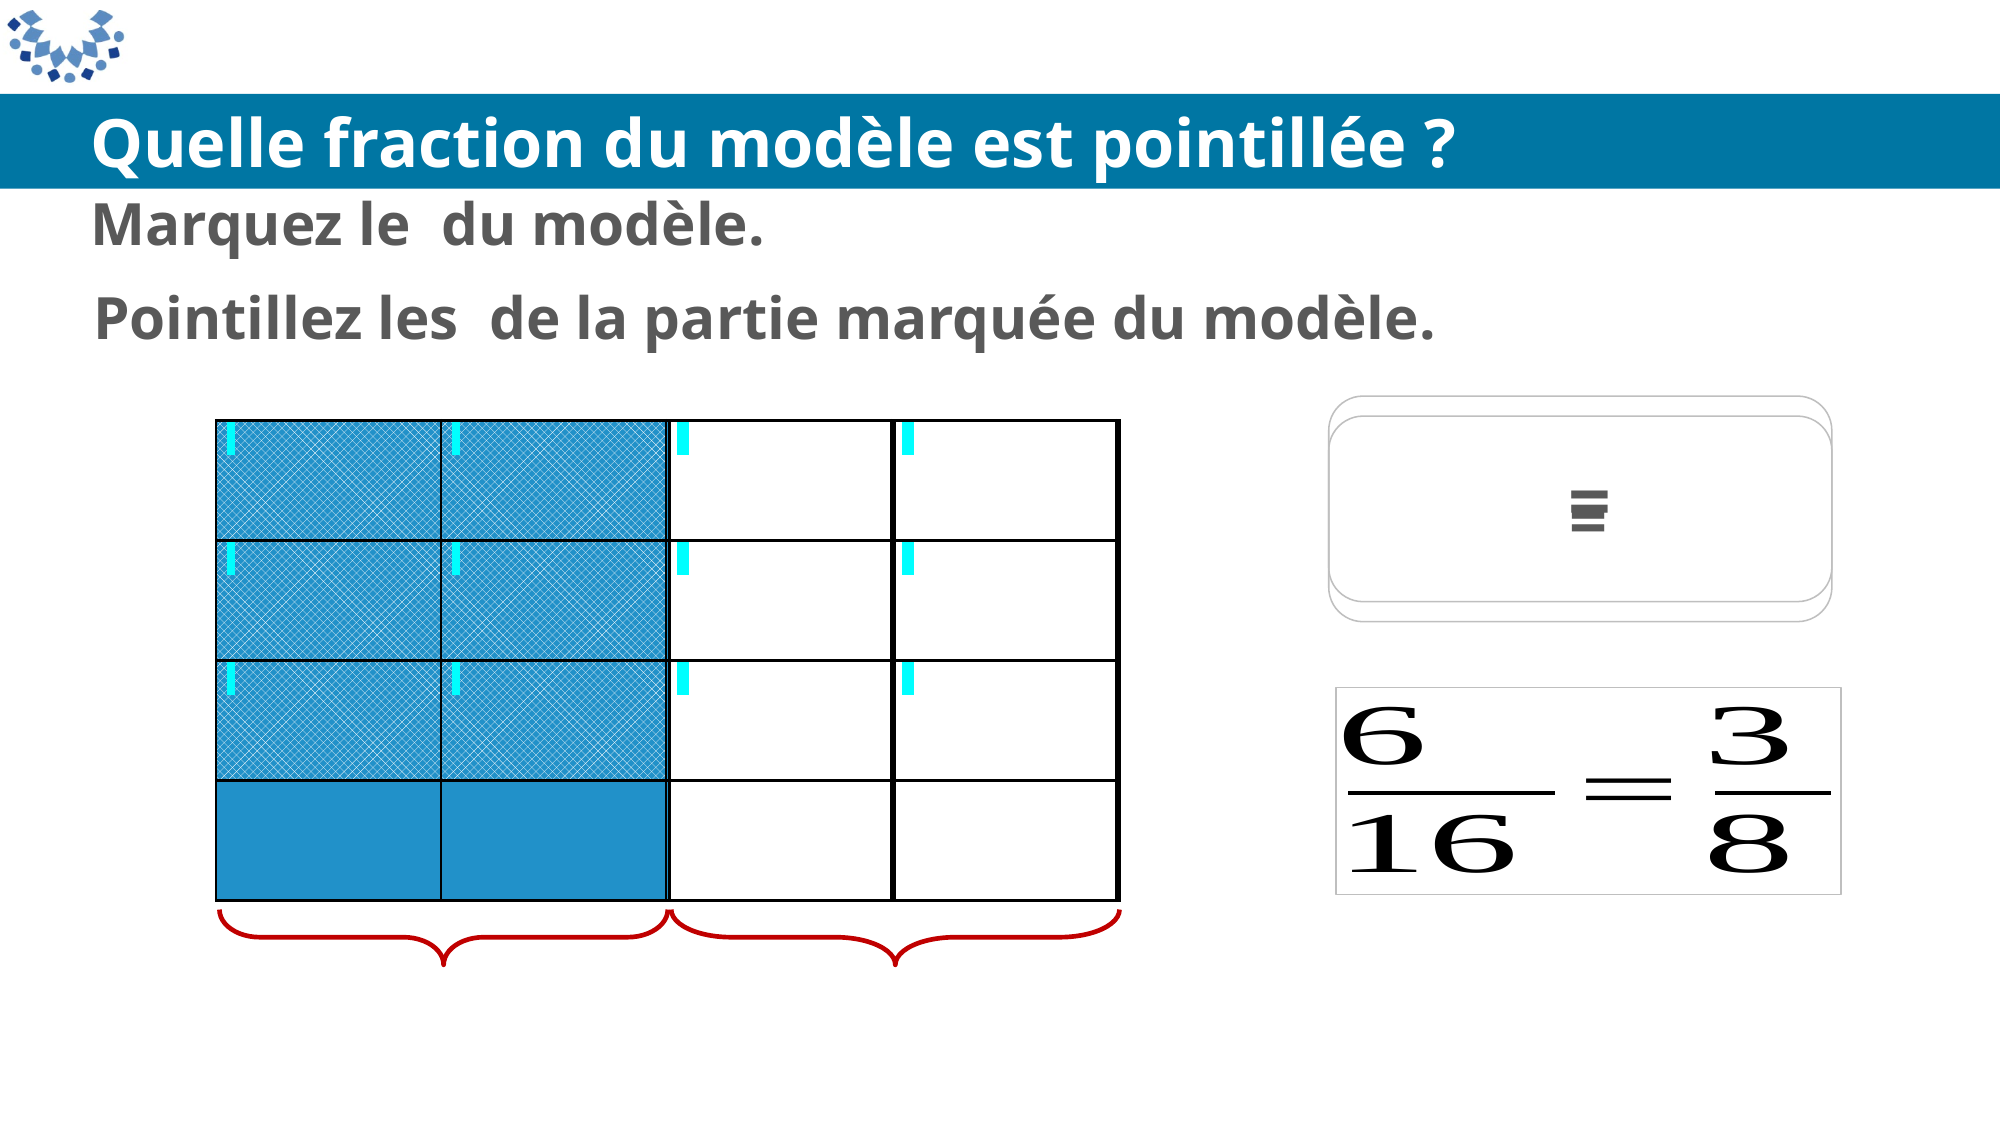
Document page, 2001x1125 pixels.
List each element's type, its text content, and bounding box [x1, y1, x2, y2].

table_header [442, 422, 665, 539]
table_cell [892, 542, 1115, 659]
text_box Quelle fraction du modèle est pointillée ? [0, 93, 2000, 189]
table_header [217, 422, 440, 539]
table_cell [217, 782, 440, 899]
table_header [892, 422, 1115, 539]
table_cell [667, 782, 890, 899]
table_cell [892, 782, 1115, 899]
table_cell [217, 662, 440, 779]
table_cell [892, 662, 1115, 779]
table_cell [442, 542, 665, 659]
table_cell [667, 542, 890, 659]
table_cell [442, 782, 665, 899]
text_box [219, 909, 1120, 1092]
table_cell [667, 662, 890, 779]
table_cell [442, 662, 665, 779]
picture [0, 10, 129, 87]
table_header [667, 422, 890, 539]
table_cell [217, 542, 440, 659]
